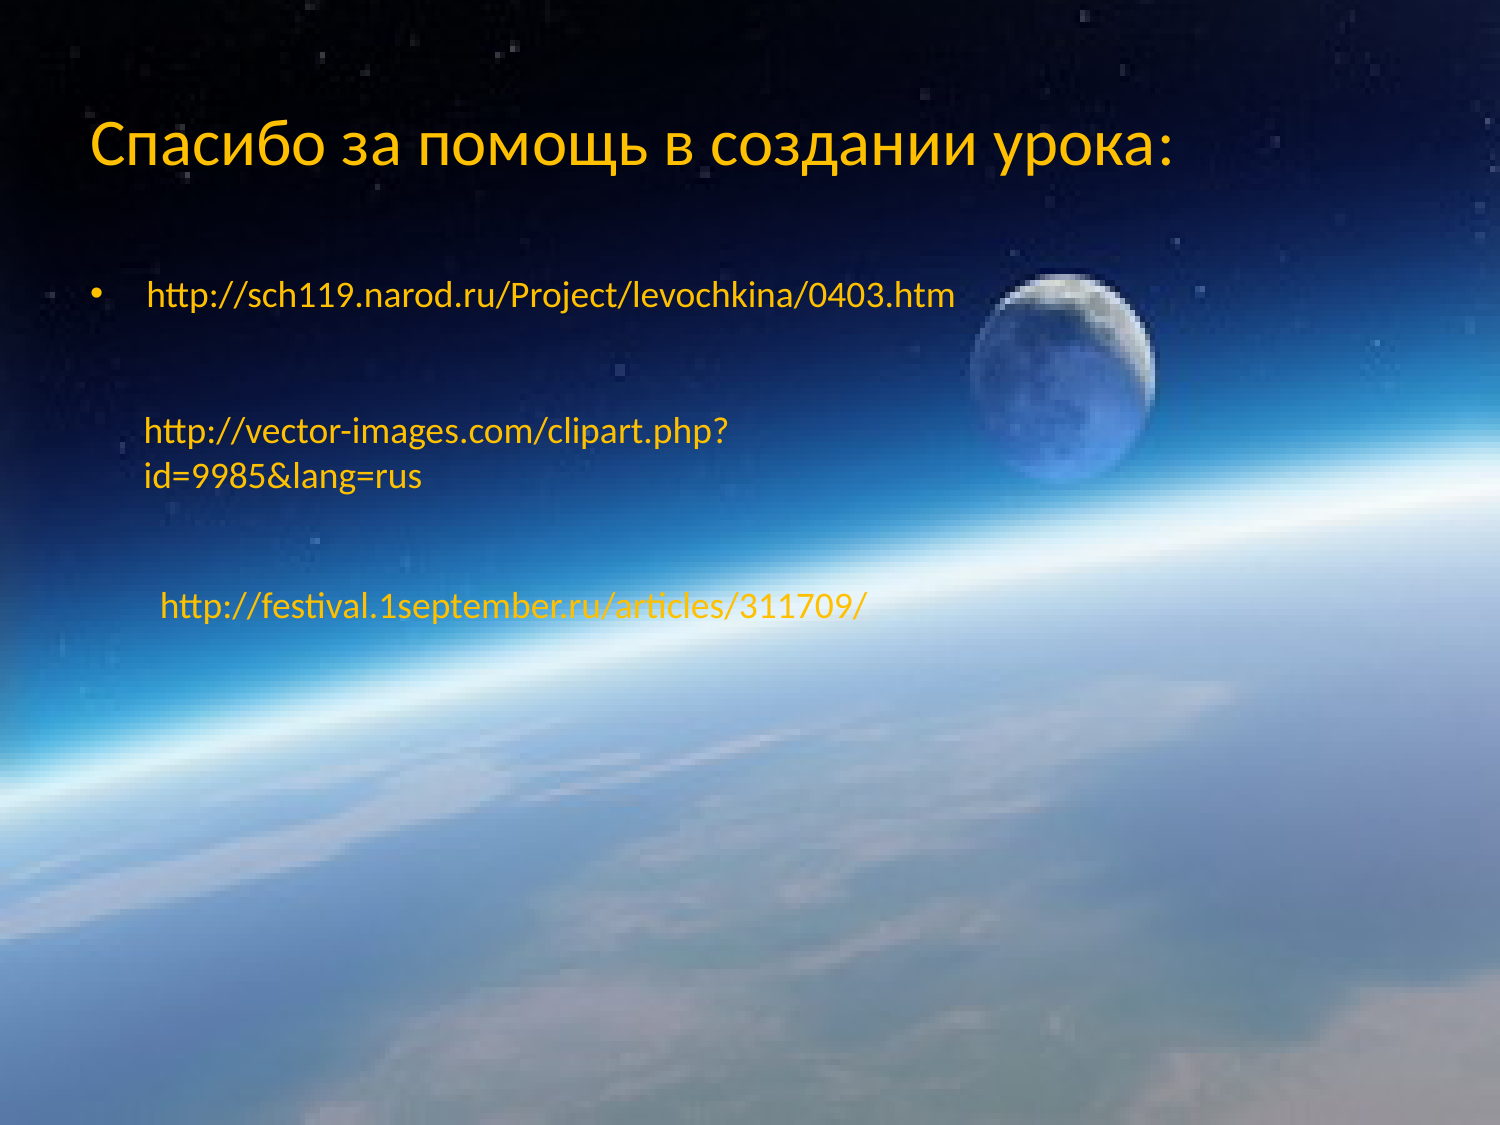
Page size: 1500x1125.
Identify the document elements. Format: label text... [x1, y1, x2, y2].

picture [0, 0, 1500, 1125]
text_box http://vector-images.com/clipart.php?id=9985&lang=rus [128, 398, 1020, 504]
text_box http://festival.1september.ru/articles/311709/ [145, 574, 883, 634]
list http://sch119.narod.ru/Project/levochkina/0403.htm [75, 262, 1425, 1005]
title Спасибо за помощь в создании урока: [75, 45, 1425, 233]
